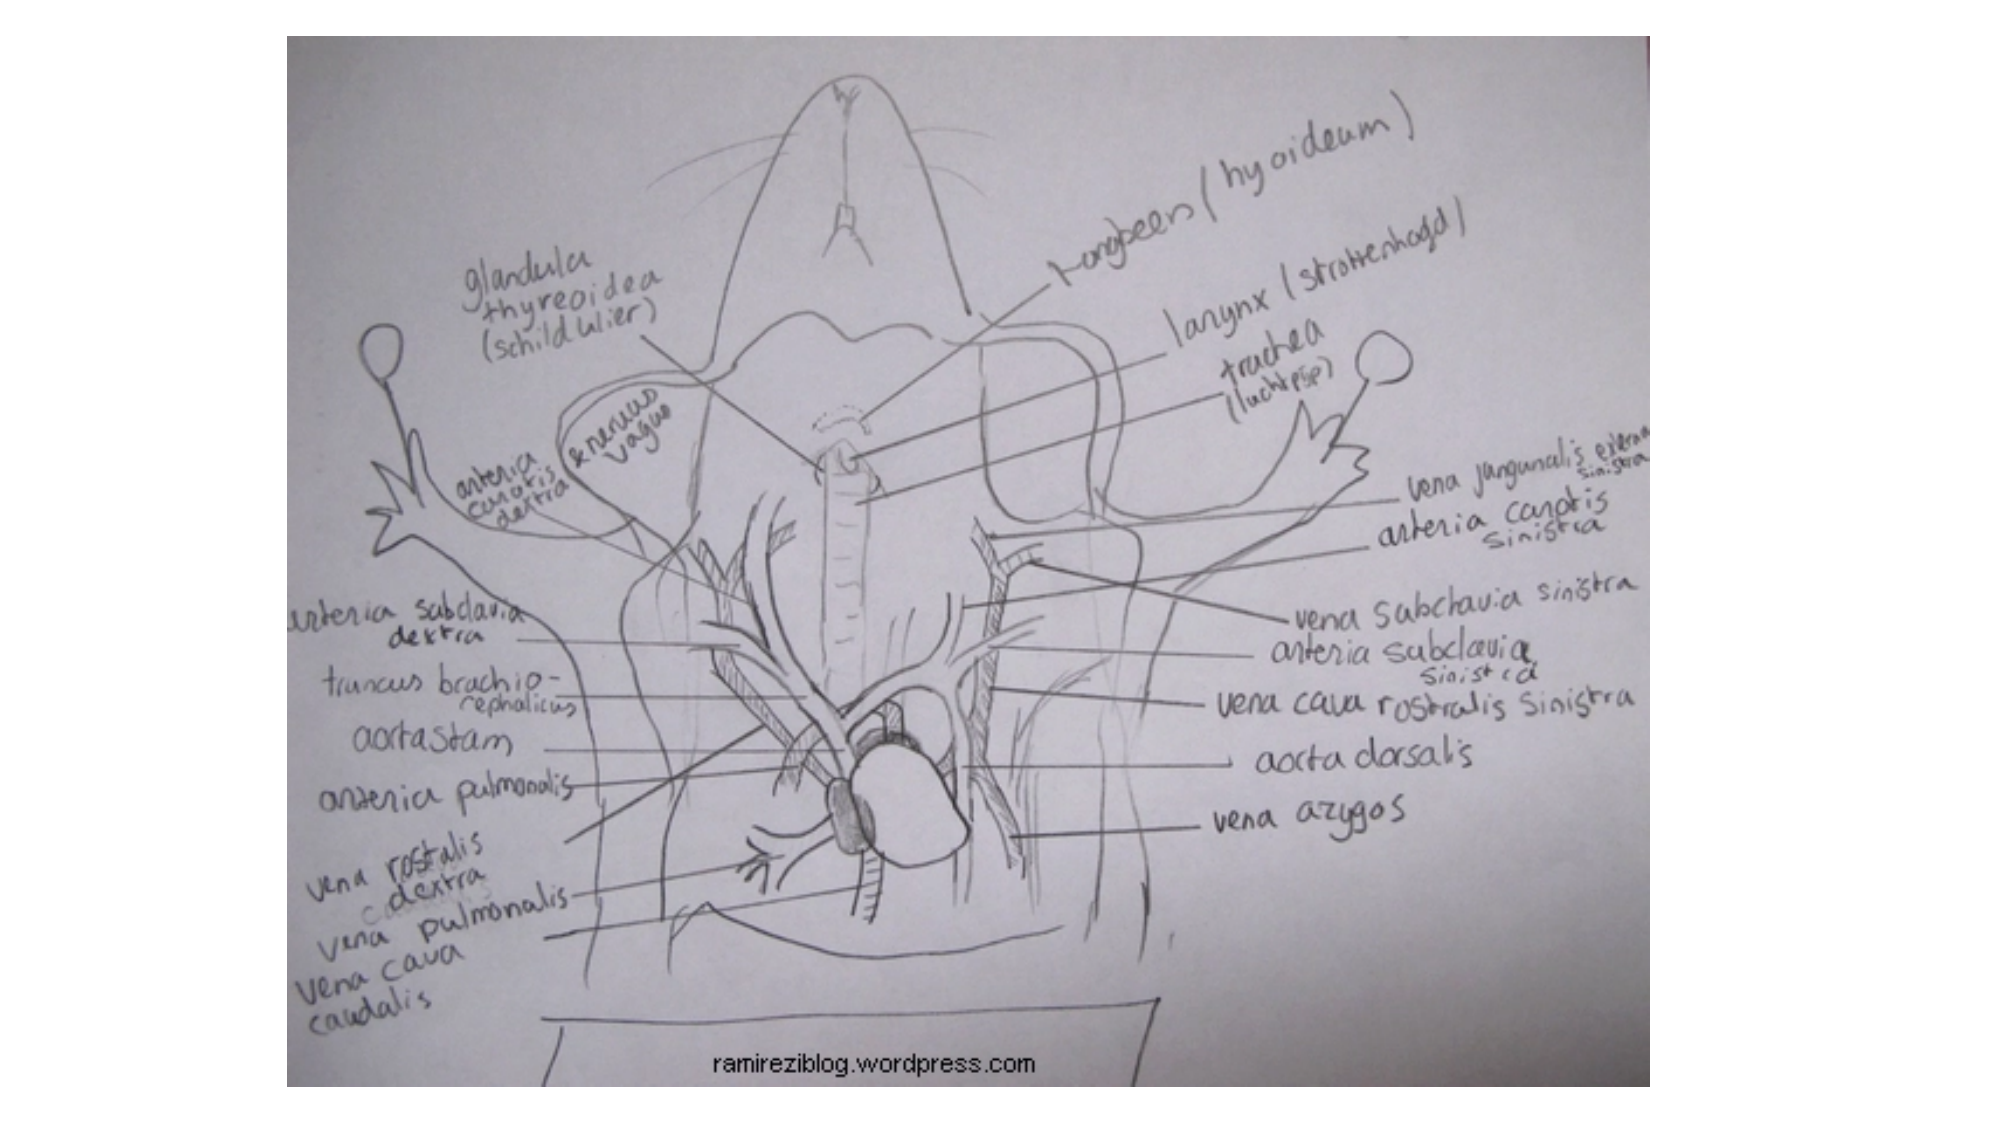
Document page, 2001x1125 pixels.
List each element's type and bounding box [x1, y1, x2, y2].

picture [287, 36, 1650, 1087]
